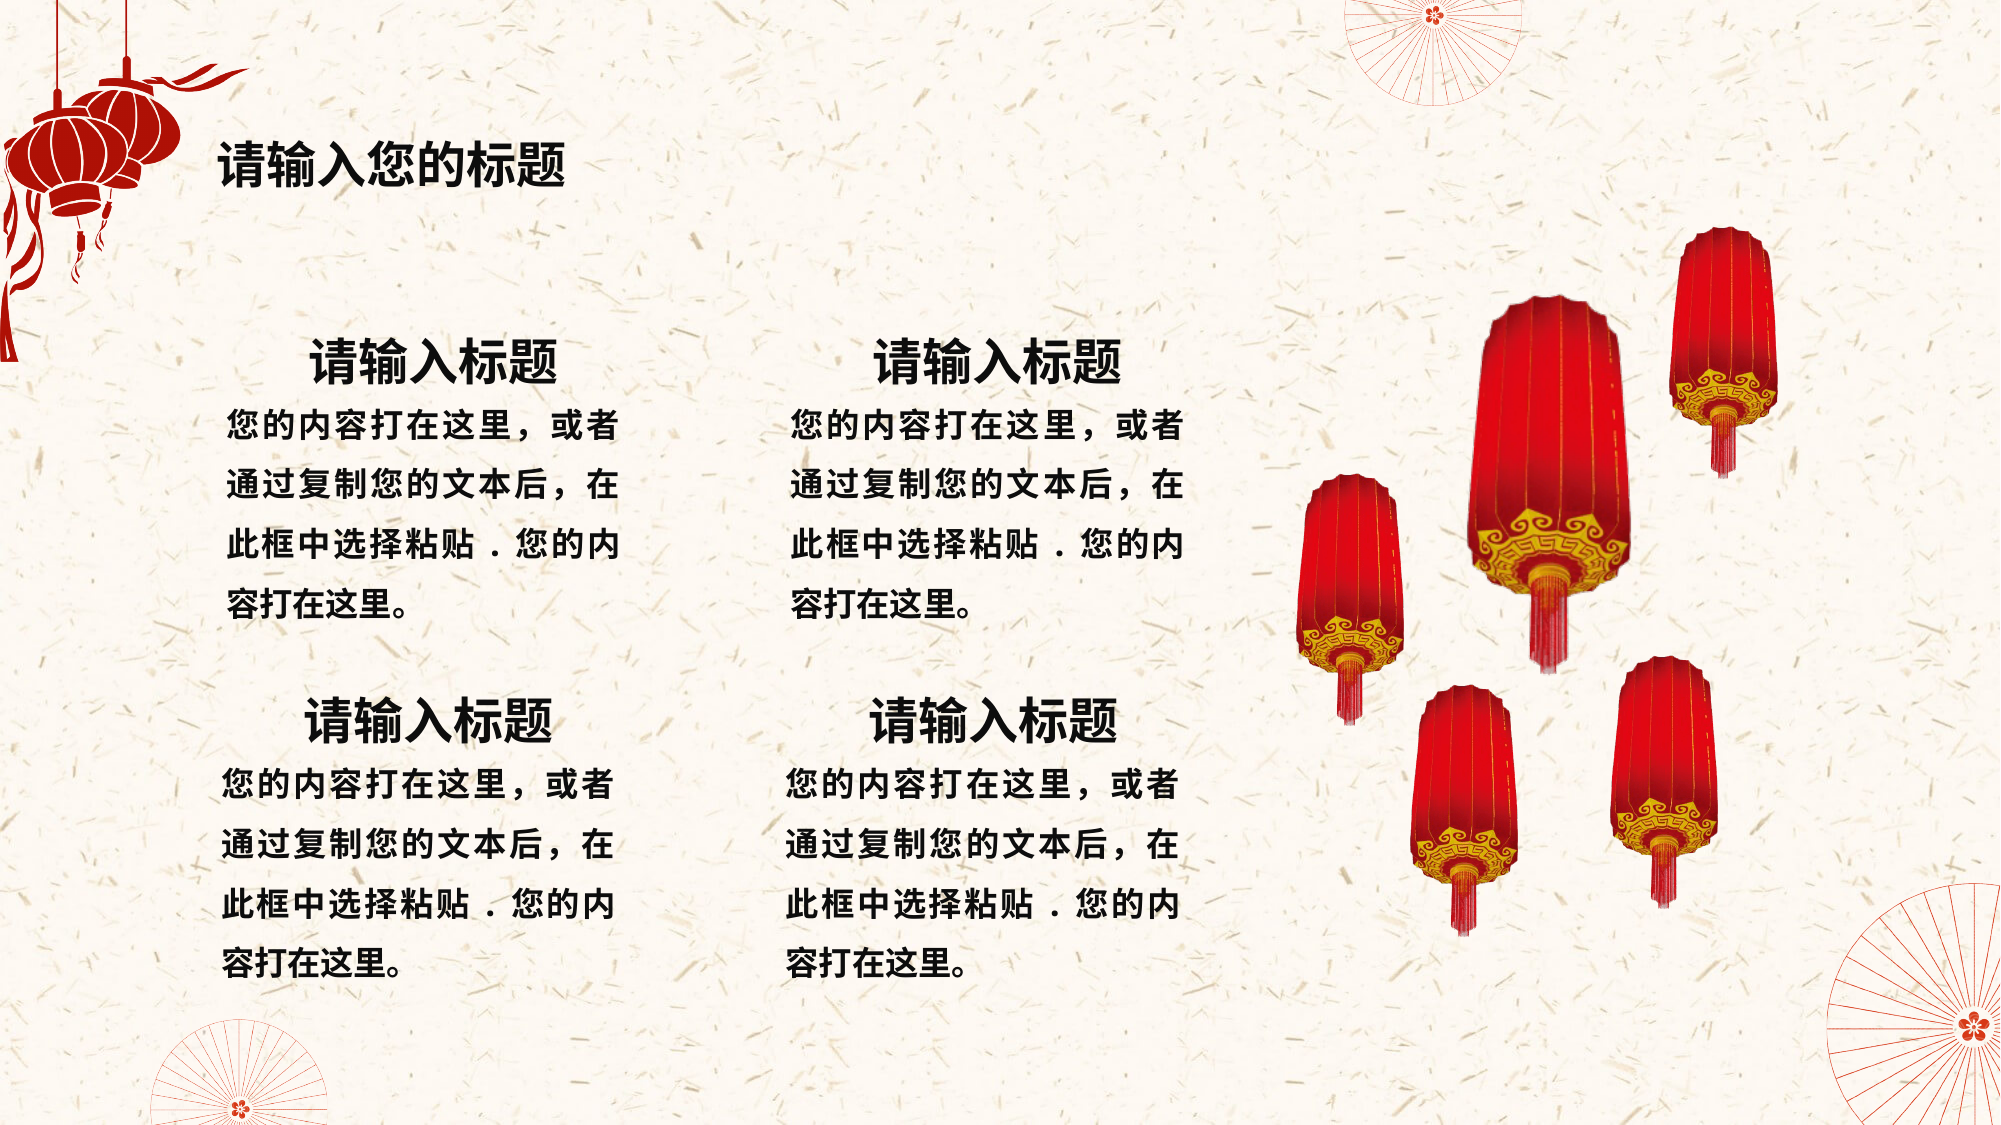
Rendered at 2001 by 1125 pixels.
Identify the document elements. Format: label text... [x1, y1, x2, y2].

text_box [221, 682, 616, 981]
picture [0, 0, 2001, 1125]
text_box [790, 322, 1186, 622]
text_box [1236, 211, 1839, 952]
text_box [225, 322, 621, 622]
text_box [785, 682, 1181, 981]
text_box 请输入您的标题 [250, 125, 597, 201]
